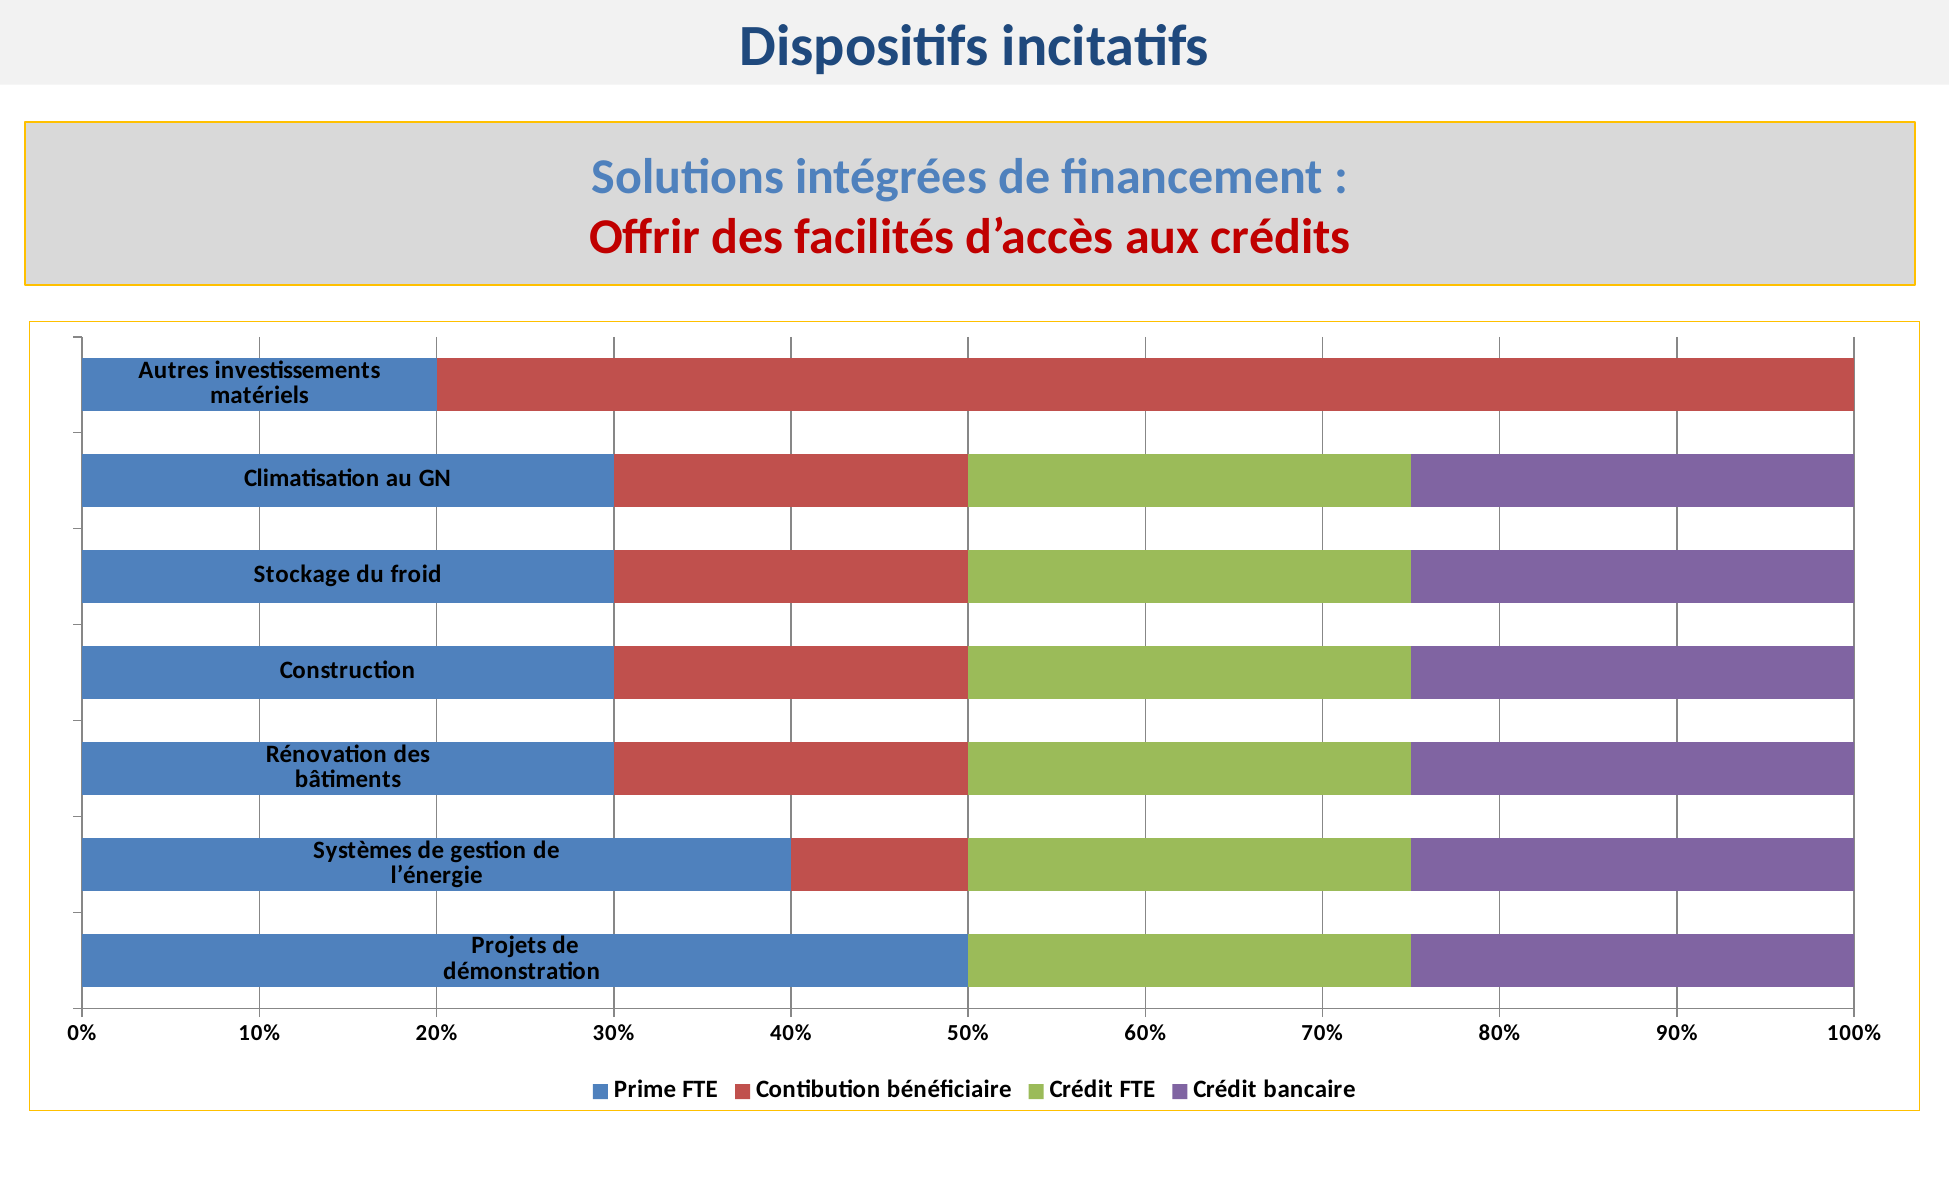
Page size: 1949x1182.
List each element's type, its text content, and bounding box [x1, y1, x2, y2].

text_box Dispositifs incitatifs [0, 0, 1949, 85]
chart [29, 320, 1920, 1111]
text_box Solutions intégrées de financement : Offrir des facilités d’accès aux crédits [23, 120, 1917, 287]
